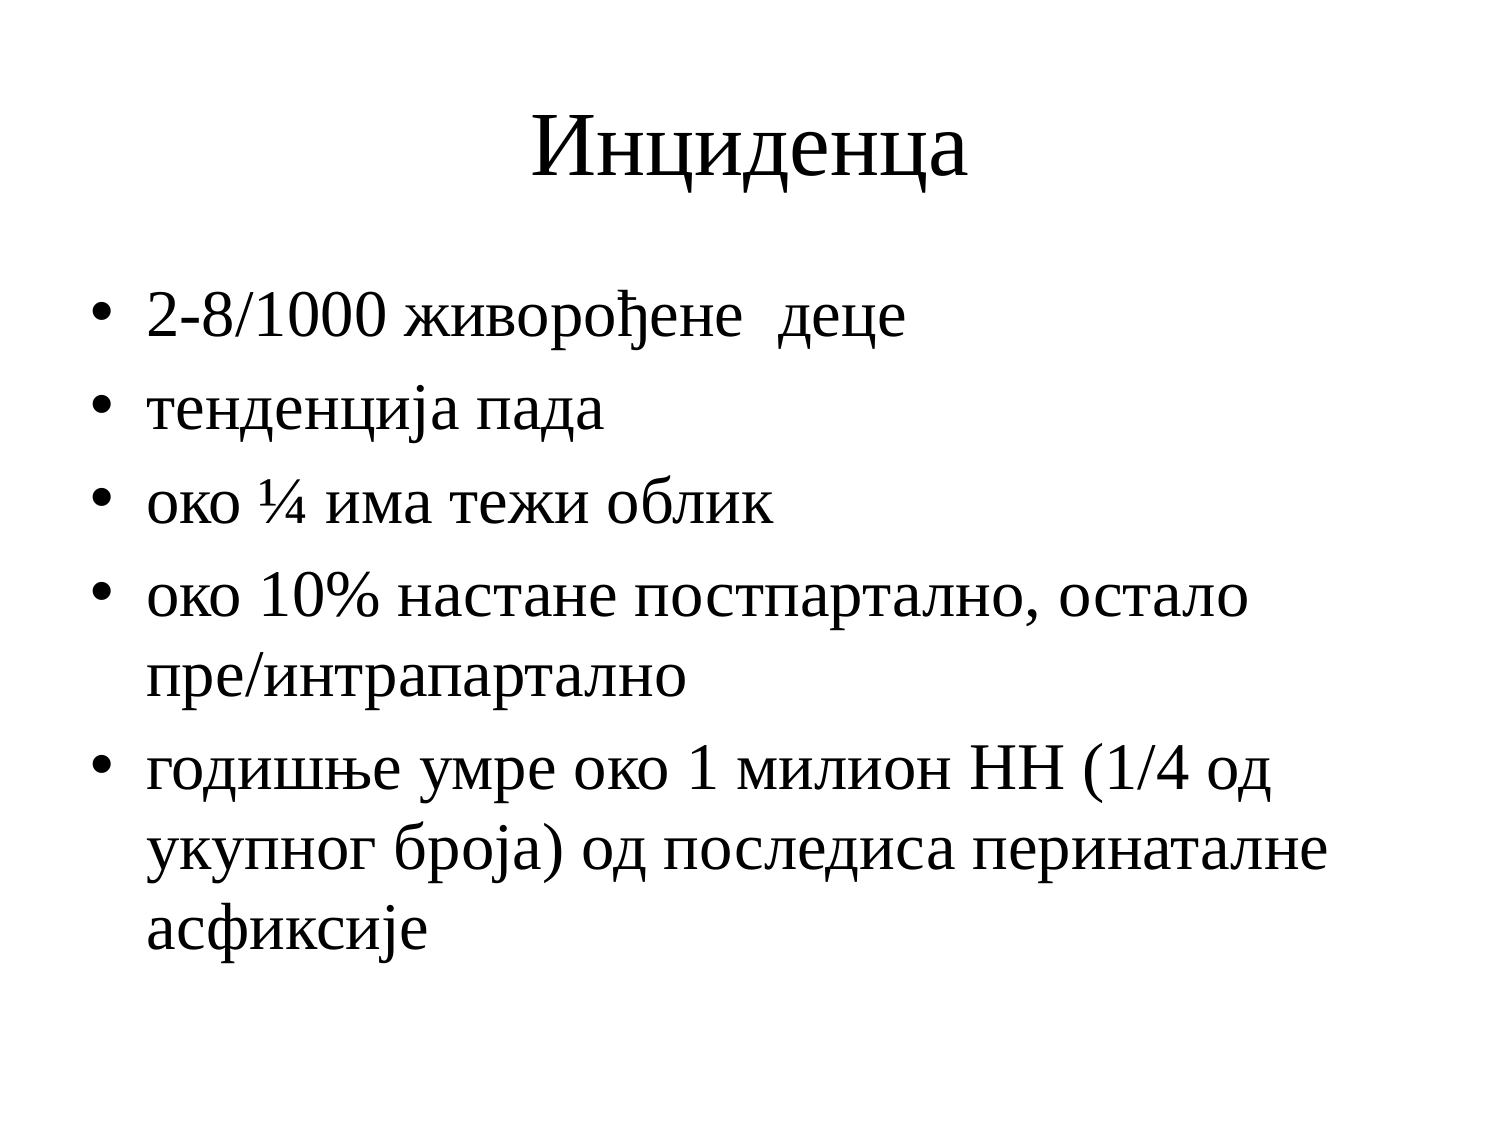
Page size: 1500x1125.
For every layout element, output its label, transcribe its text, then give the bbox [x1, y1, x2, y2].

title Инциденца [75, 45, 1425, 233]
list 2-8/1000 живорођене деце тенденција пада око ¼ има тежи облик око 10% настане постпартално, остало пре/интрапартално годишње умре око 1 милион НН (1/4 од укупног броја) од последиса перинаталне асфиксије [75, 262, 1425, 1005]
